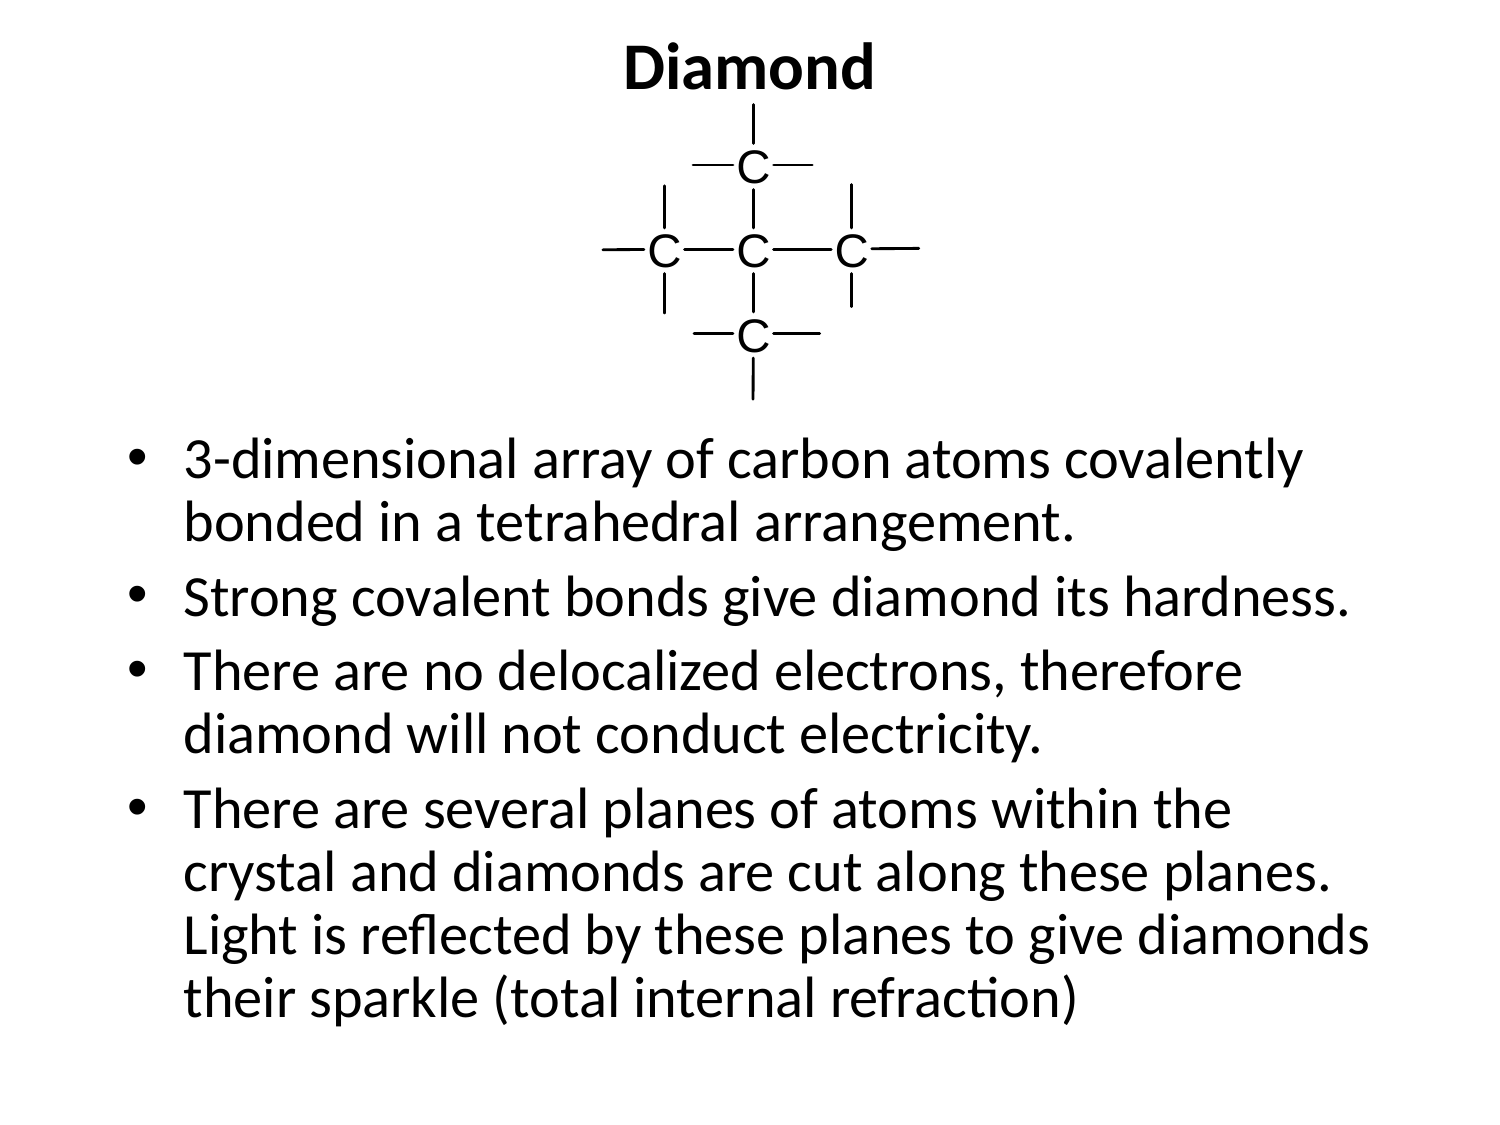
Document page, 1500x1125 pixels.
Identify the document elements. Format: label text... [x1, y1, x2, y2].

list 3-dimensional array of carbon atoms covalently bonded in a tetrahedral arrangement. Strong covalent bonds give diamond its hardness. There are no delocalized electrons, therefore diamond will not conduct electricity. There are several planes of atoms within the crystal and diamonds are cut along these planes. Light is reflected by these planes to give diamonds their sparkle (total internal refraction) [112, 420, 1388, 1059]
title Diamond [112, 24, 1388, 101]
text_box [599, 101, 922, 403]
